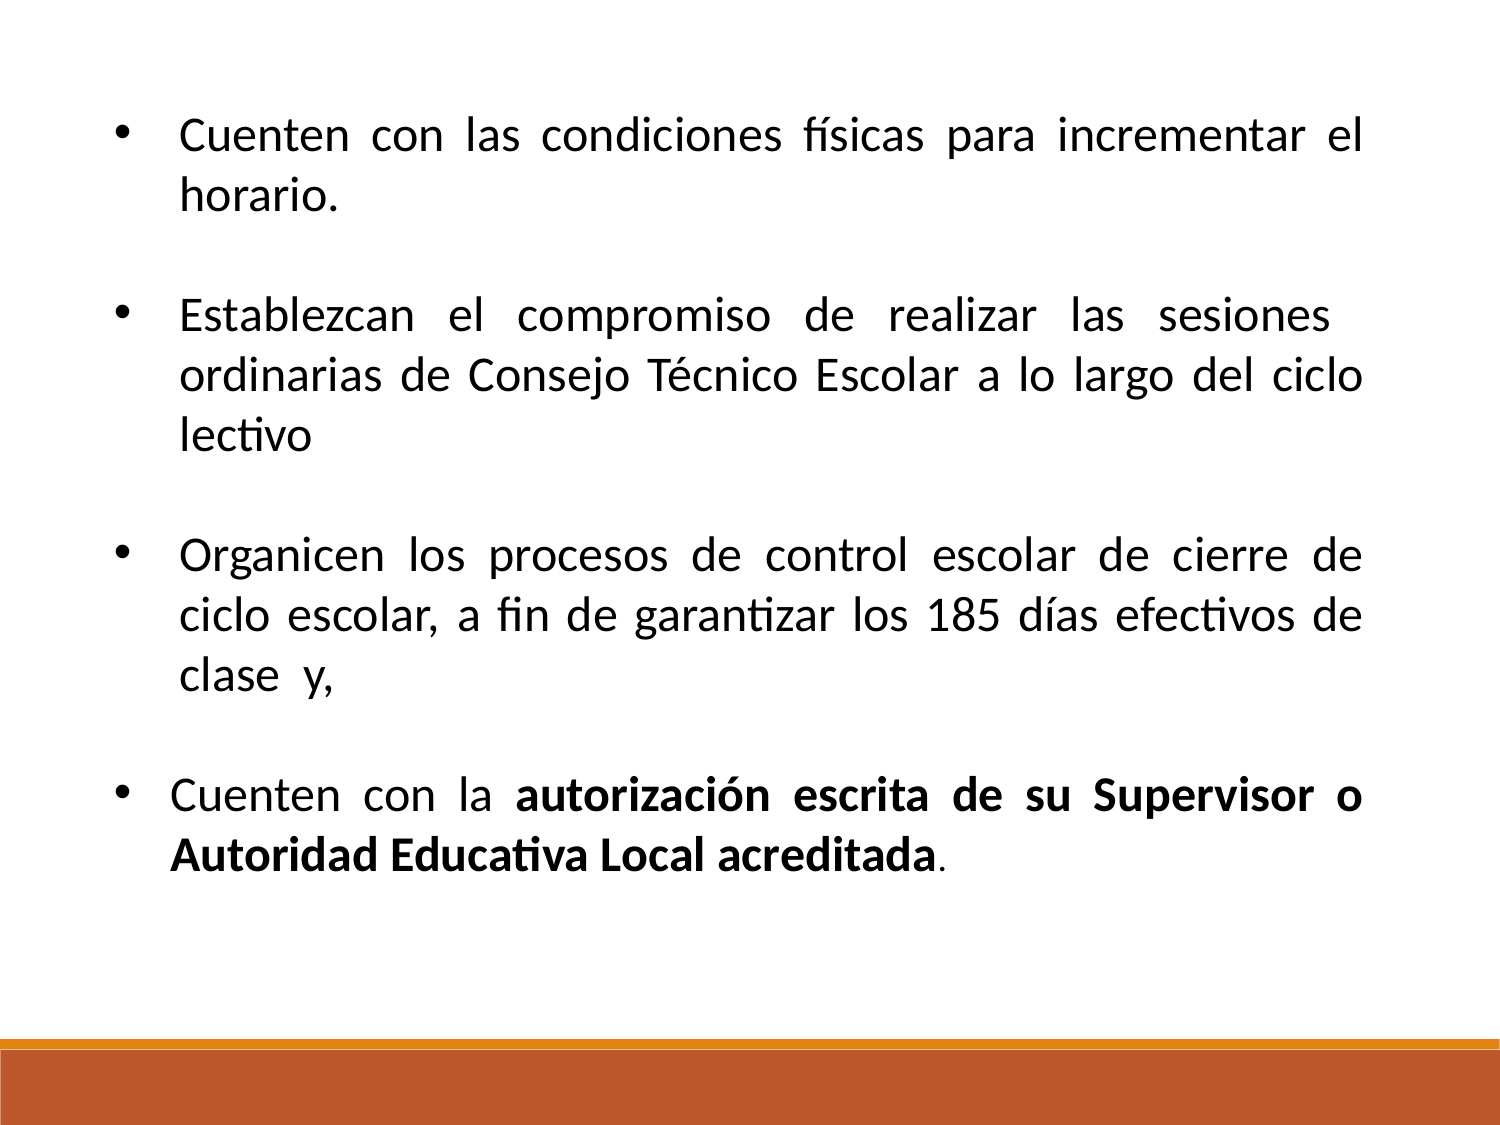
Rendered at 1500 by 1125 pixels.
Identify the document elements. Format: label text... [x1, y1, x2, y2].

text_box Cuenten con las condiciones físicas para incrementar el horario. Establezcan el compromiso de realizar las sesiones ordinarias de Consejo Técnico Escolar a lo largo del ciclo lectivo Organicen los procesos de control escolar de cierre de ciclo escolar, a fin de garantizar los 185 días efectivos de clase y, Cuenten con la autorización escrita de su Supervisor o Autoridad Educativa Local acreditada. [99, 33, 1380, 1125]
